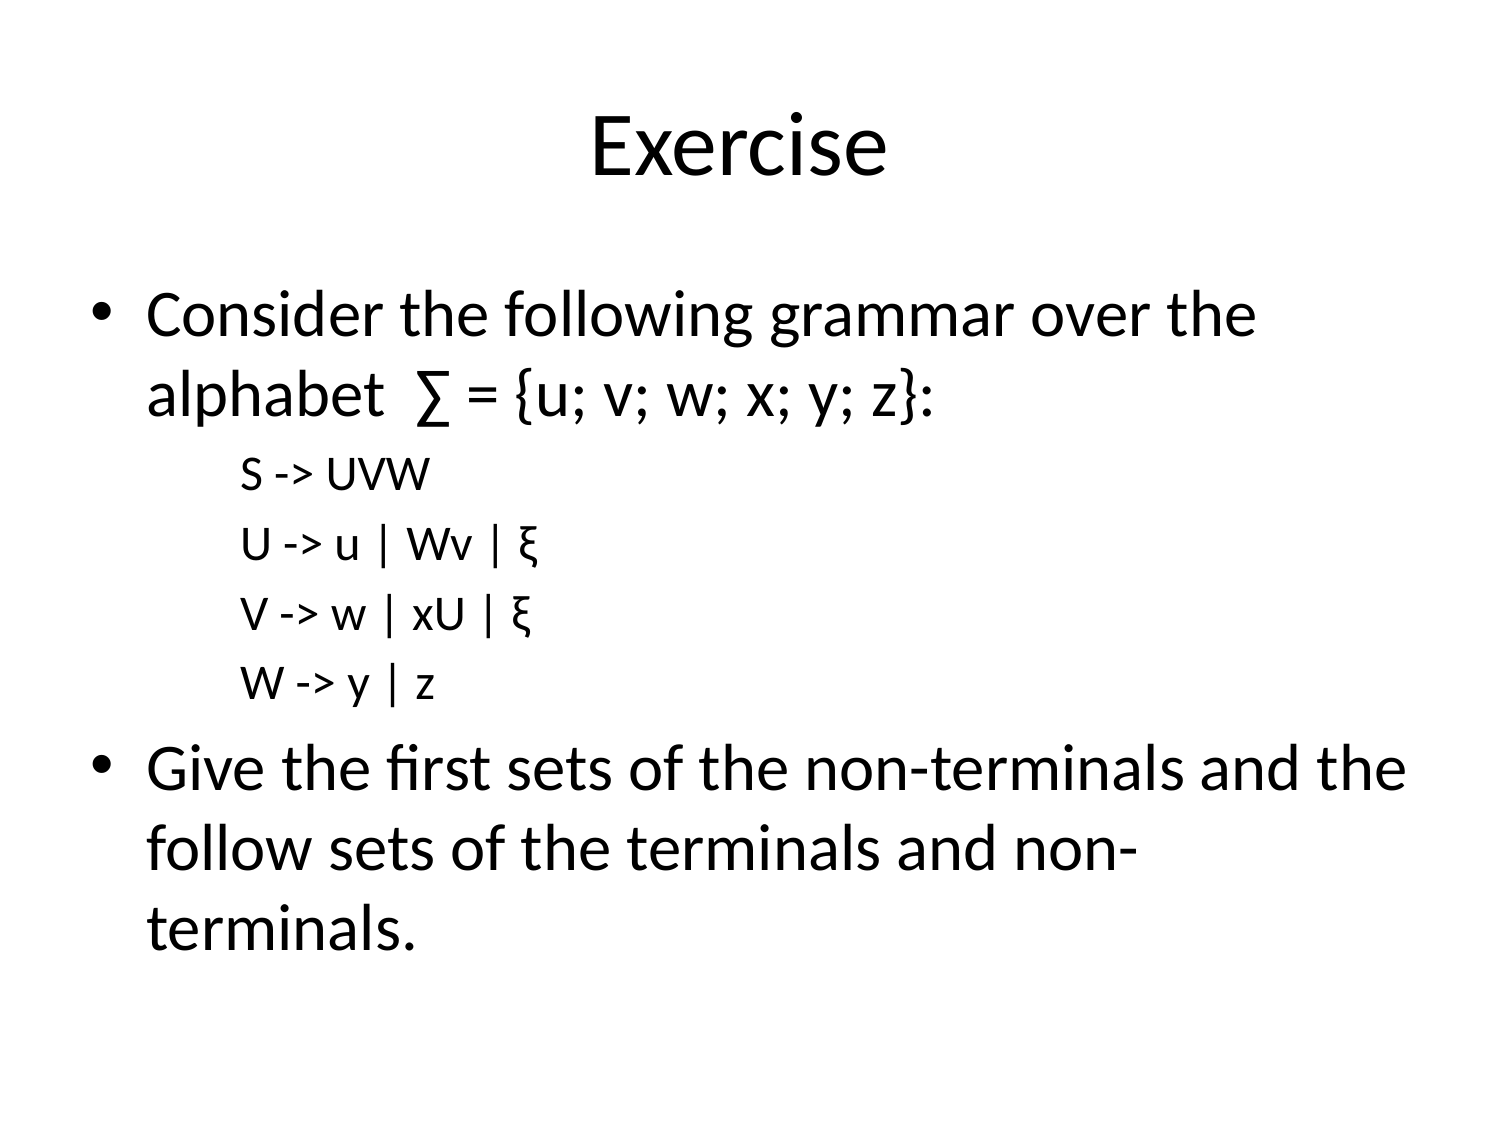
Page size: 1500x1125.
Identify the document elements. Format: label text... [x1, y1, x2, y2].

title Exercise [75, 45, 1425, 233]
list Consider the following grammar over the alphabet ∑ = {u; v; w; x; y; z}: S -> UVW U -> u | Wv | ξ V -> w | xU | ξ W -> y | z Give the first sets of the non-terminals and the follow sets of the terminals and non-terminals. [75, 262, 1425, 1005]
